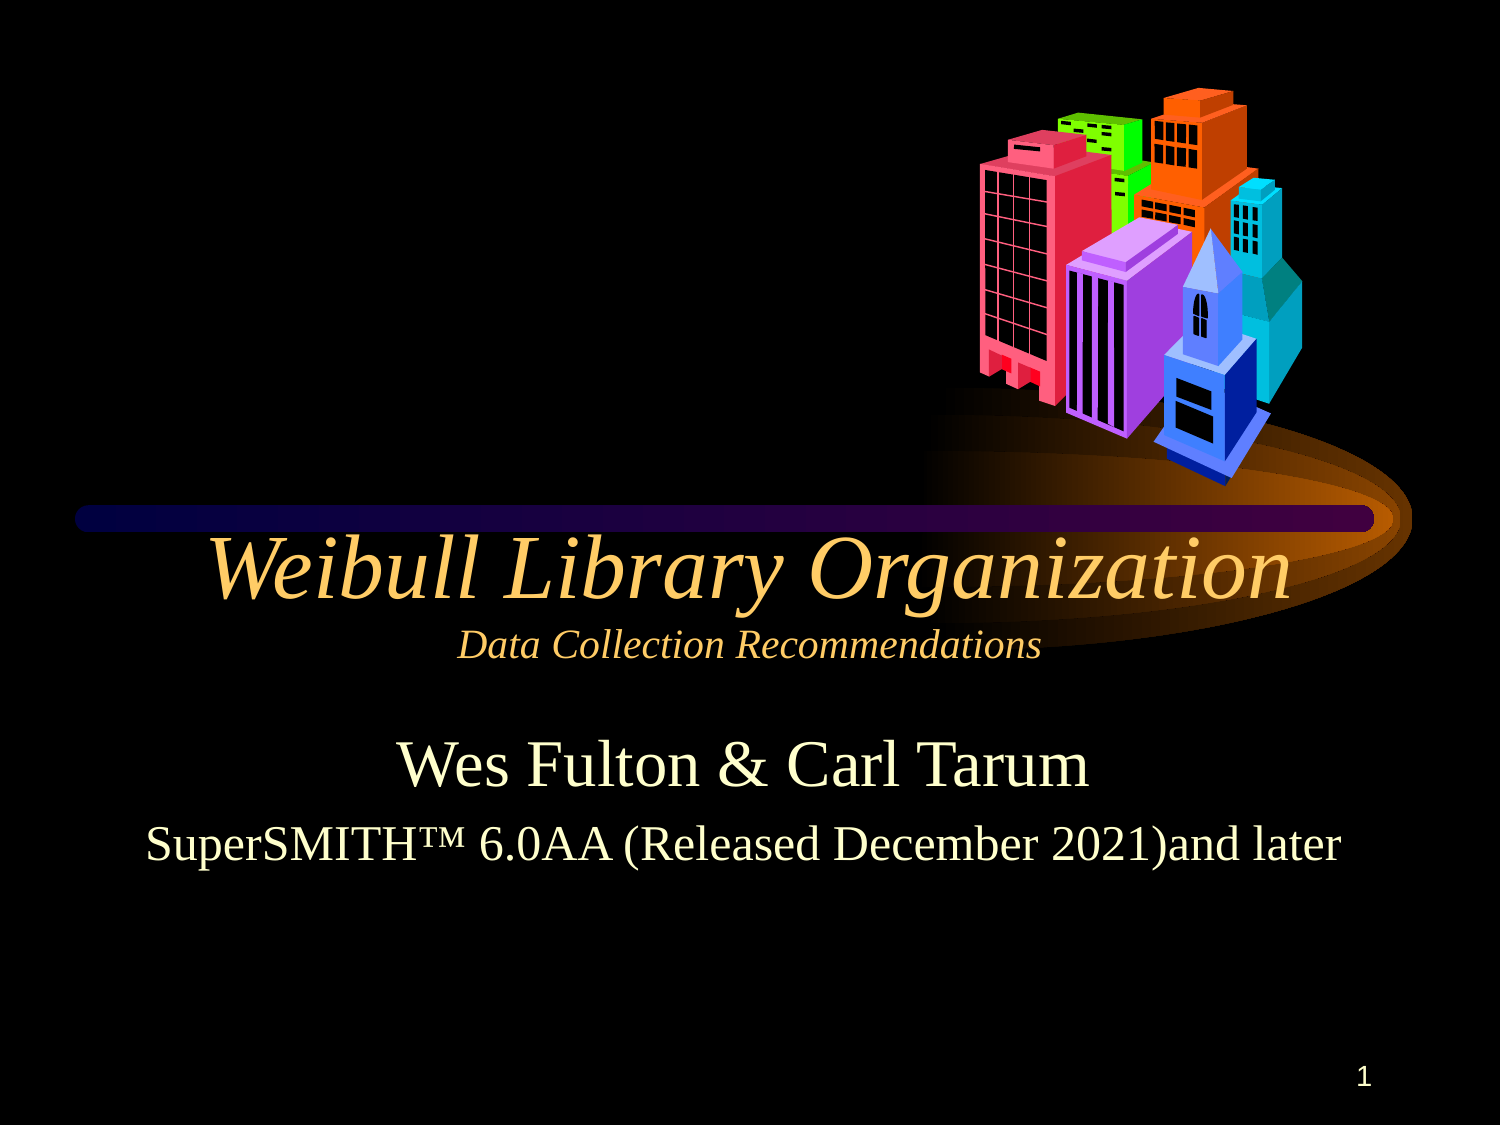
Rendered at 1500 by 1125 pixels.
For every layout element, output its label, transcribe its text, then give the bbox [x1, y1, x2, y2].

slide_number 1 [1074, 1037, 1388, 1113]
title Weibull Library Organization Data Collection Recommendations [112, 487, 1388, 675]
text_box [979, 87, 1304, 488]
subtitle Wes Fulton & Carl Tarum SuperSMITH™ 6.0AA (Released December 2021)and later [62, 712, 1425, 988]
